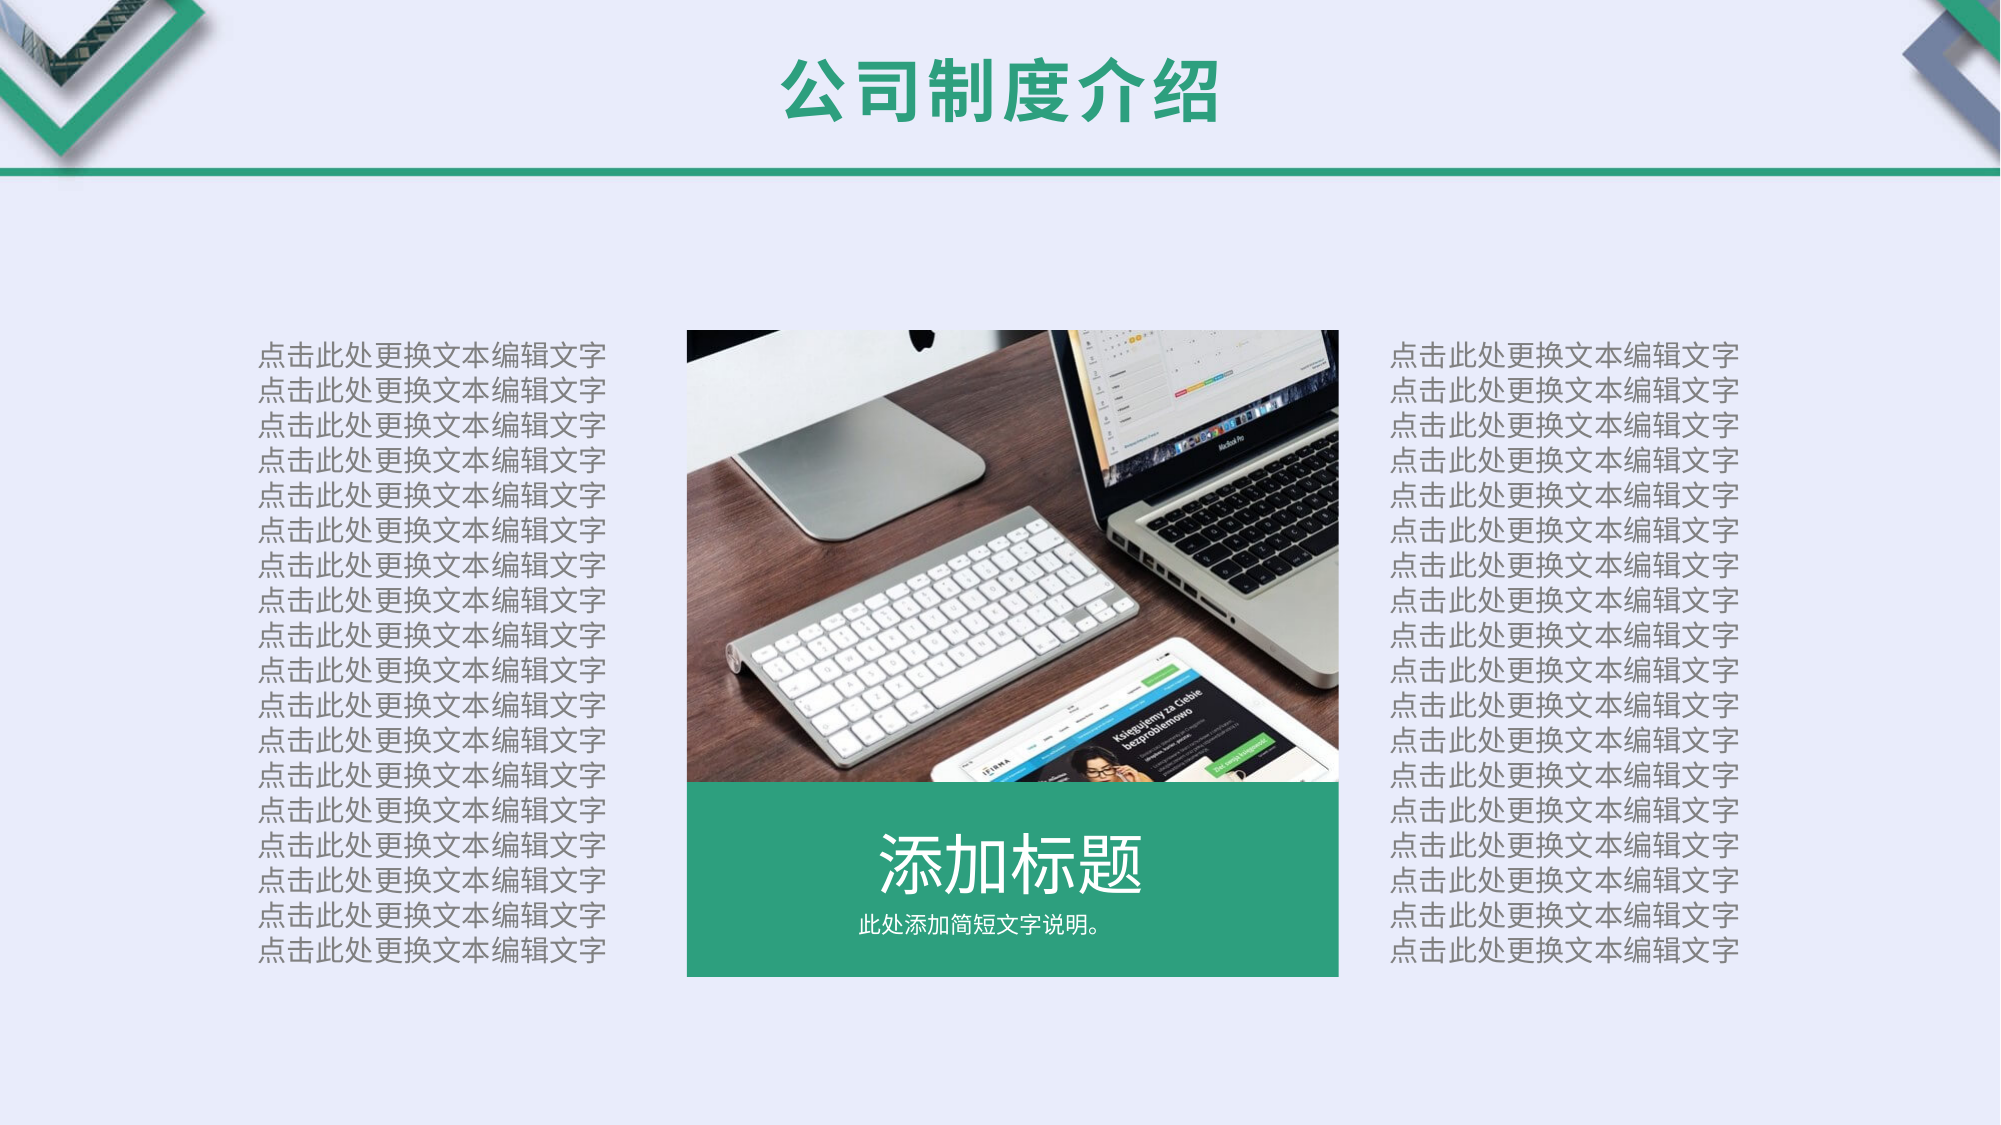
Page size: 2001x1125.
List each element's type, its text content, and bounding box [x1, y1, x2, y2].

text_box 此处添加简短文字说明。 [844, 902, 1218, 945]
picture [0, 0, 2001, 1125]
text_box 点击此处更换文本编辑文字 点击此处更换文本编辑文字 点击此处更换文本编辑文字 点击此处更换文本编辑文字 点击此处更换文本编辑文字 点击此处更换文本编辑文字 点击此处更换文本编辑文字 点击此处更换文本编辑文字 点击此处更换文本编辑文字 点击此处更换文本编辑文字 点击此处更换文本编辑文字 点击此处更换文本编辑文字 点击此处更换文本编辑文字 点击此处更换文本编辑文字 点击此处更换文本编辑文字 点击此处更换文本编辑文字 点击此处更换文本编辑文字 点击此处更换文本编辑文字 [1374, 330, 1815, 1010]
text_box 点击此处更换文本编辑文字 点击此处更换文本编辑文字 点击此处更换文本编辑文字 点击此处更换文本编辑文字 点击此处更换文本编辑文字 点击此处更换文本编辑文字 点击此处更换文本编辑文字 点击此处更换文本编辑文字 点击此处更换文本编辑文字 点击此处更换文本编辑文字 点击此处更换文本编辑文字 点击此处更换文本编辑文字 点击此处更换文本编辑文字 点击此处更换文本编辑文字 点击此处更换文本编辑文字 点击此处更换文本编辑文字 点击此处更换文本编辑文字 点击此处更换文本编辑文字 [242, 330, 683, 1010]
text_box [686, 782, 1340, 978]
text_box 公司制度介绍 [732, 47, 1267, 130]
text_box 添加标题 [862, 815, 1160, 902]
text_box [686, 329, 1340, 782]
